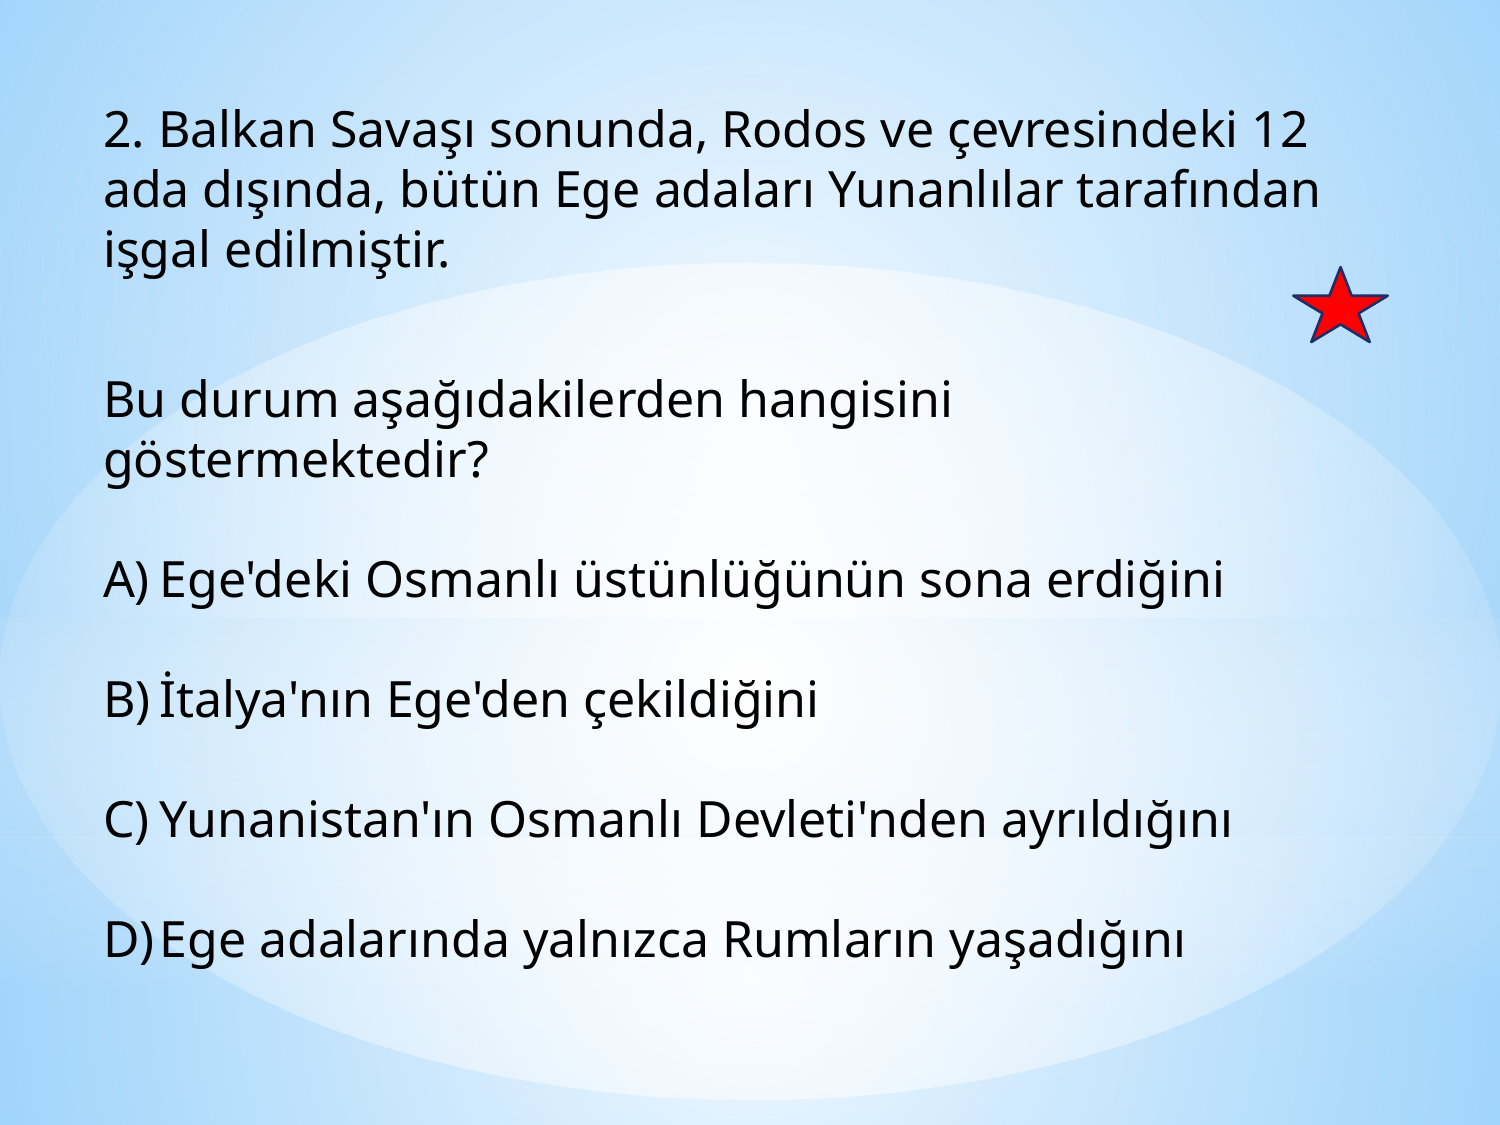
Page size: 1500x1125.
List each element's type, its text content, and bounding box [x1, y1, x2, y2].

text_box 2. Balkan Savaşı sonunda, Rodos ve çevresindeki 12 ada dışında, bütün Ege adaları Yunanlılar tarafından işgal edilmiştir. Bu durum aşağıdakilerden hangisini göstermektedir? Ege'deki Osmanlı üstünlüğünün sona erdiğini İtalya'nın Ege'den çekildiğini Yunanistan'ın Osmanlı Devleti'nden ayrıldığını Ege adalarında yalnızca Rumların yaşadığını [88, 89, 1341, 1020]
text_box [1292, 265, 1389, 344]
